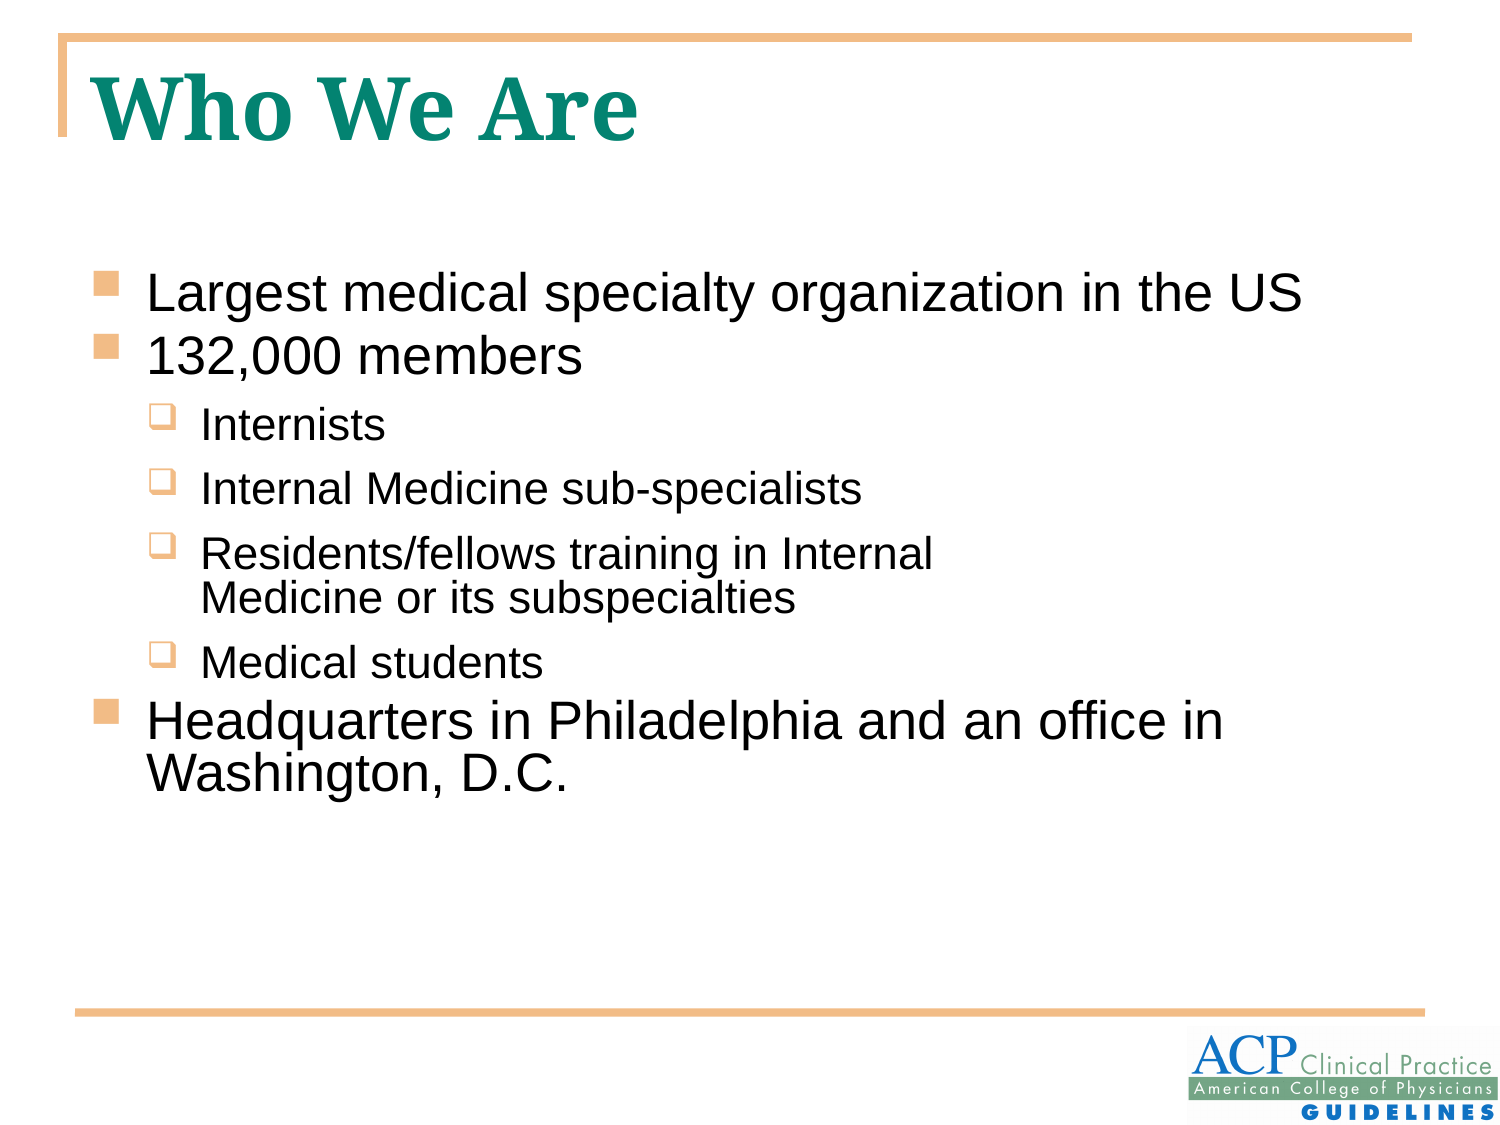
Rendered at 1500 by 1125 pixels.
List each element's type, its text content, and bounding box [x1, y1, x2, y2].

title Who We Are [74, 45, 1426, 233]
list Largest medical specialty organization in the US 132,000 members Internists Internal Medicine sub-specialists Residents/fellows training in Internal Medicine or its subspecialties Medical students Headquarters in Philadelphia and an office in Washington, D.C. [74, 262, 1426, 1006]
picture [1187, 1026, 1500, 1125]
